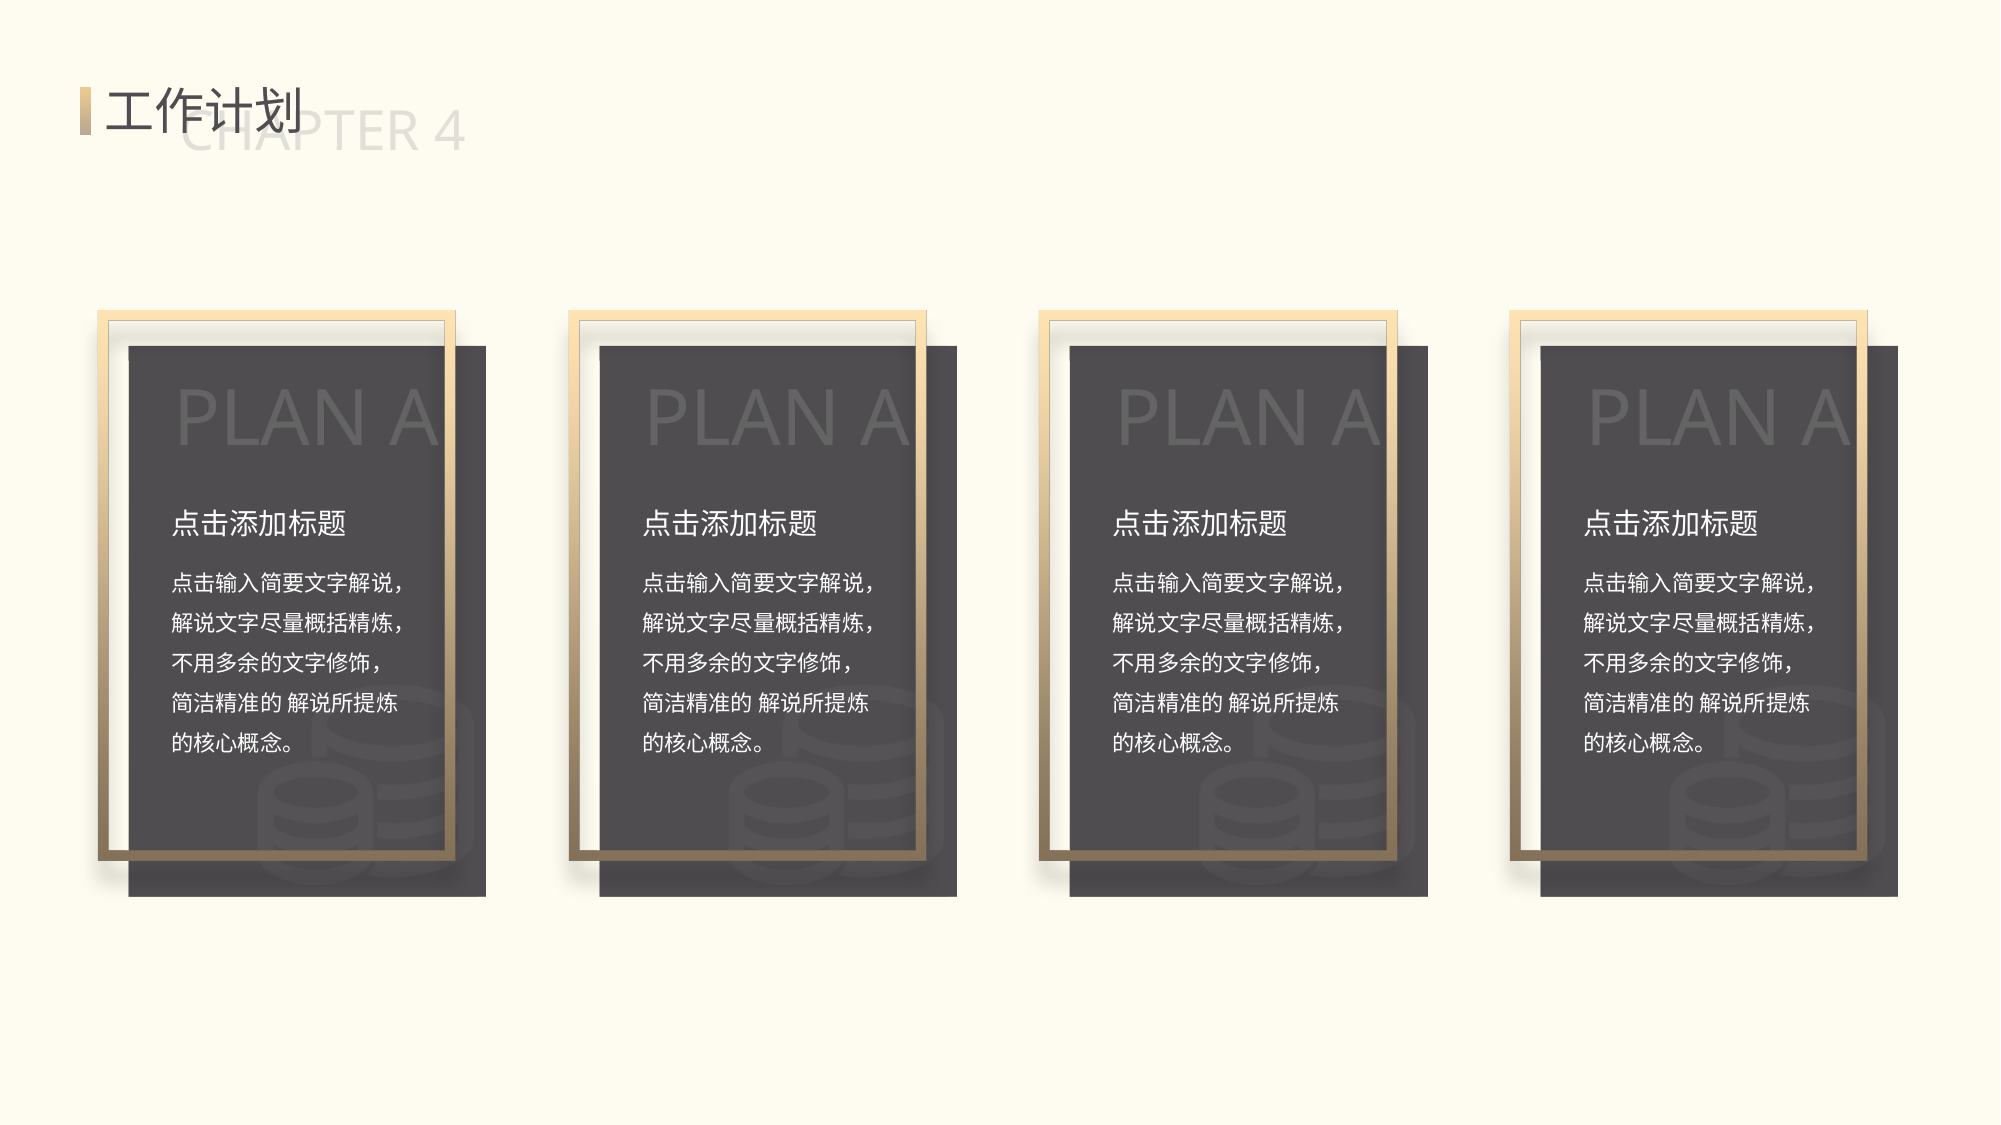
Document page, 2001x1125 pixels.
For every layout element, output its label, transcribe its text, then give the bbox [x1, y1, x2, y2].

picture [1021, 310, 1428, 900]
picture [550, 310, 957, 900]
text_box 工作计划 [89, 72, 320, 147]
text_box CHAPTER 4 [164, 87, 482, 170]
picture [80, 87, 91, 136]
picture [80, 310, 486, 900]
picture [1492, 310, 1898, 900]
